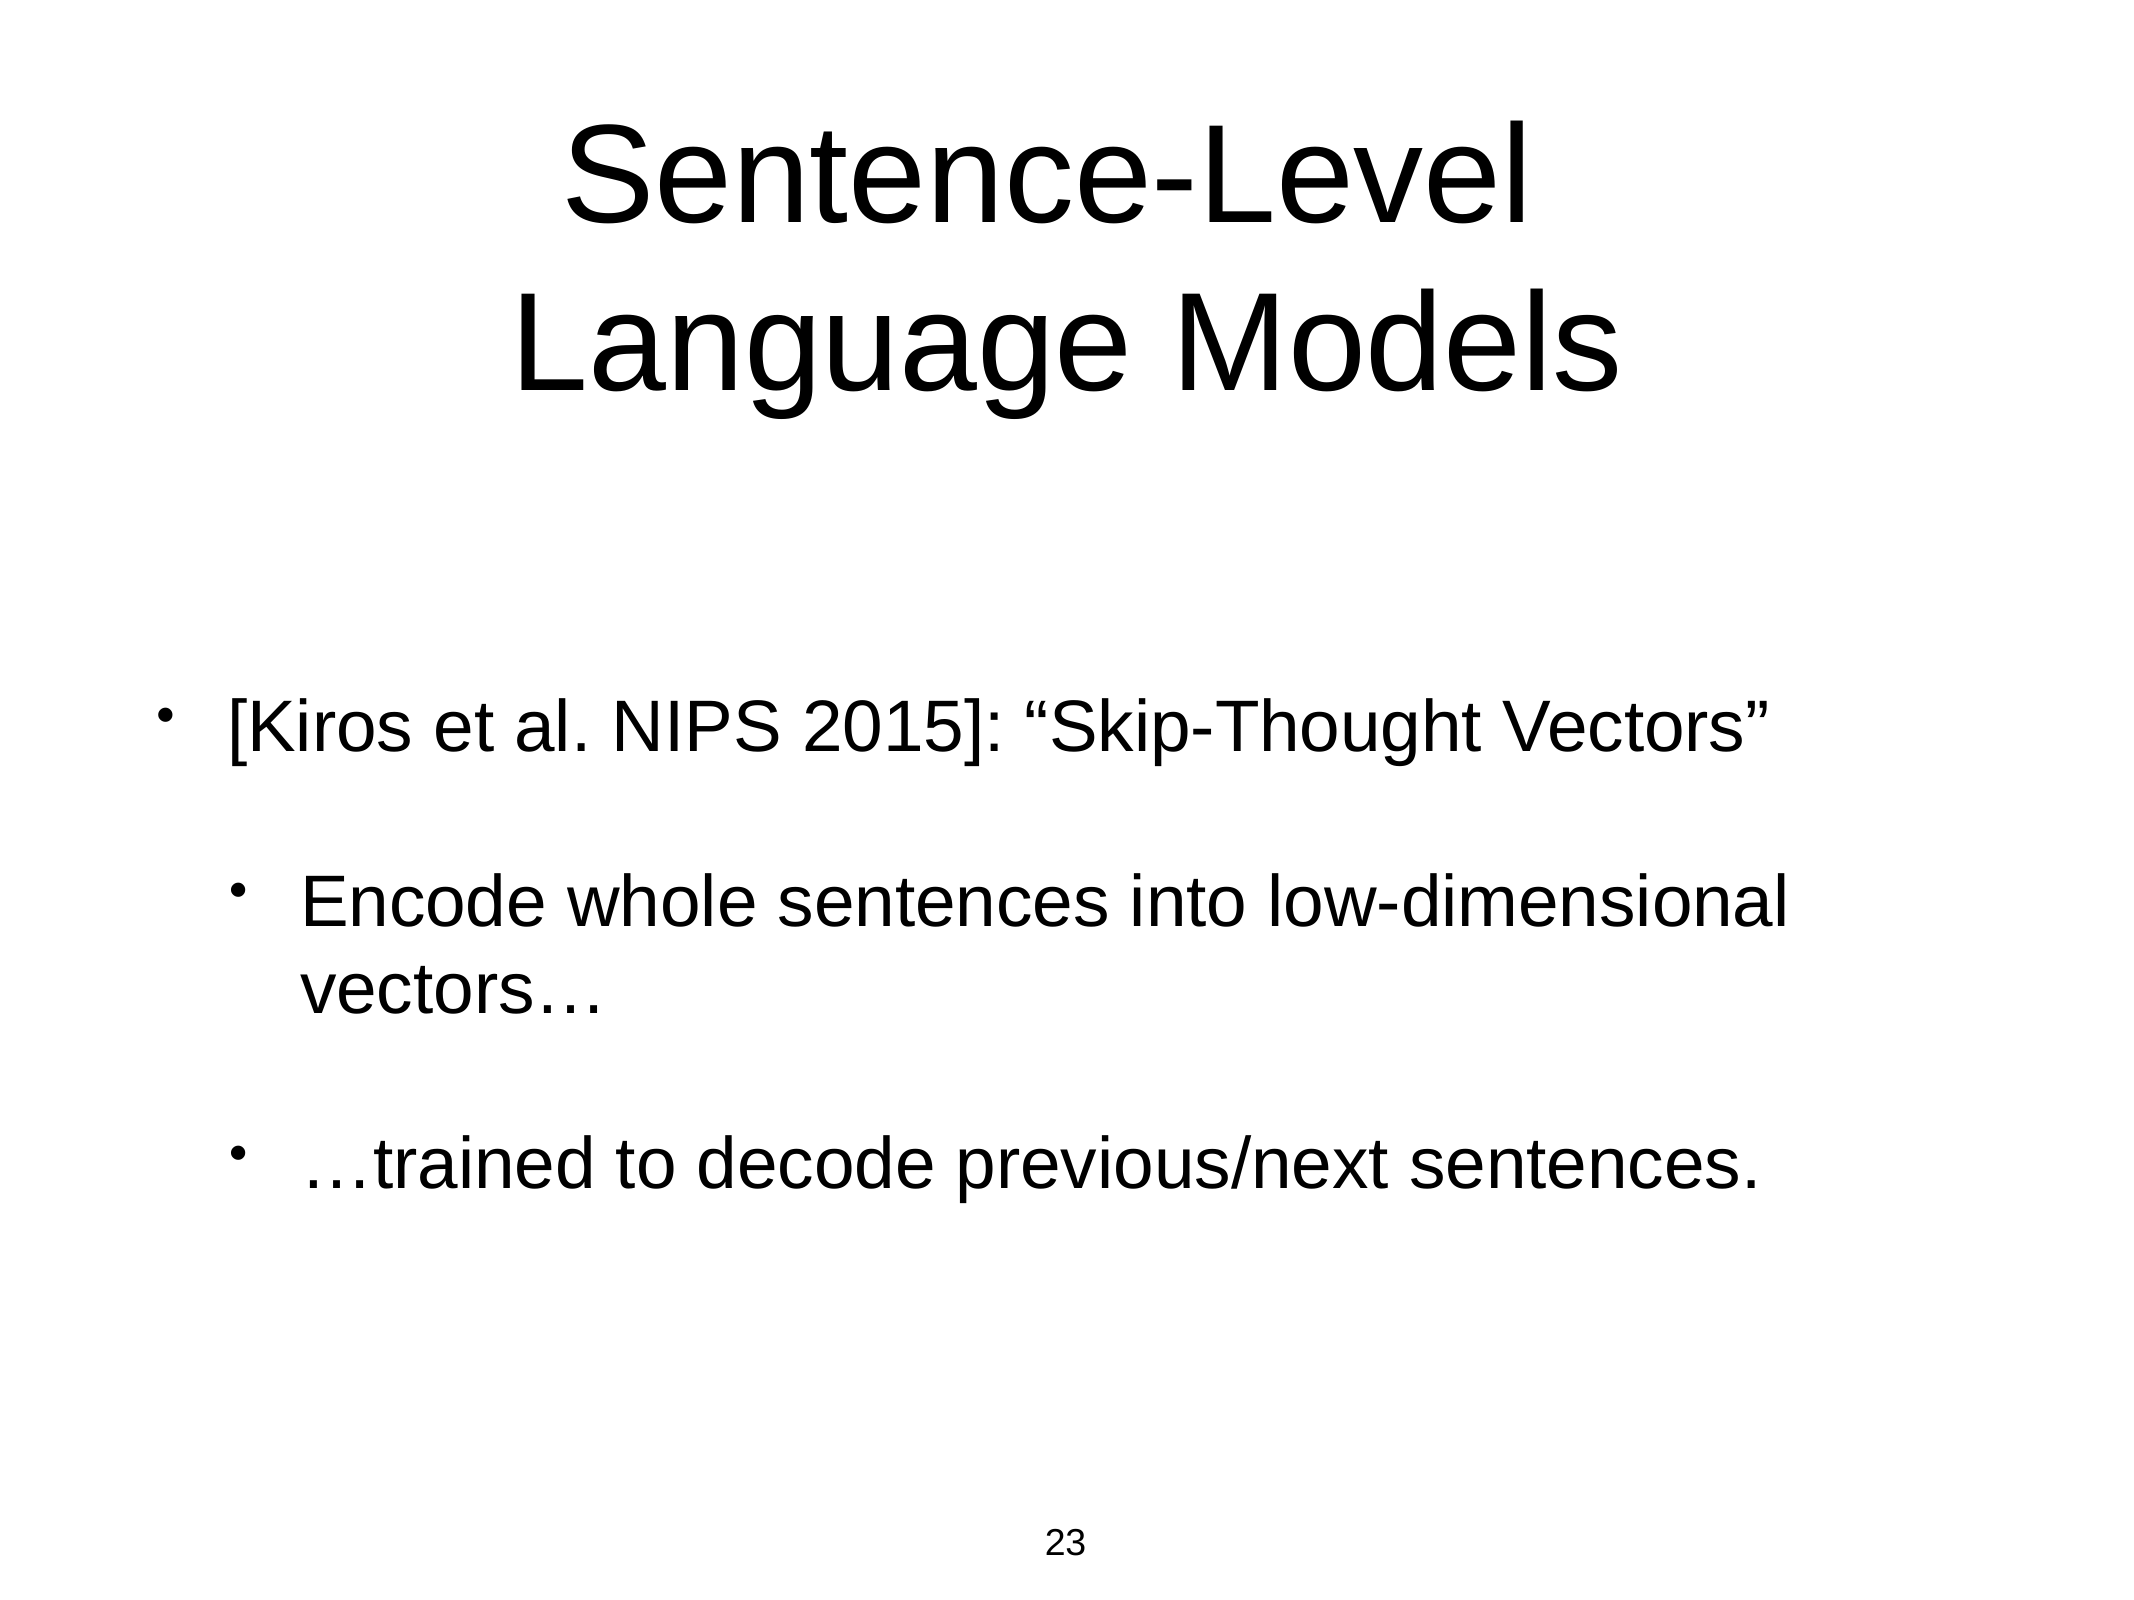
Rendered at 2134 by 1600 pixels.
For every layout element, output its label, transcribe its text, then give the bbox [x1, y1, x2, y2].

title Sentence-Level Language Models [155, 72, 1978, 424]
slide_number 23 [1041, 1517, 1090, 1564]
list [Kiros et al. NIPS 2015]: “Skip-Thought Vectors” Encode whole sentences into low-dimensional vectors… …trained to decode previous/next sentences. [155, 424, 1978, 1457]
